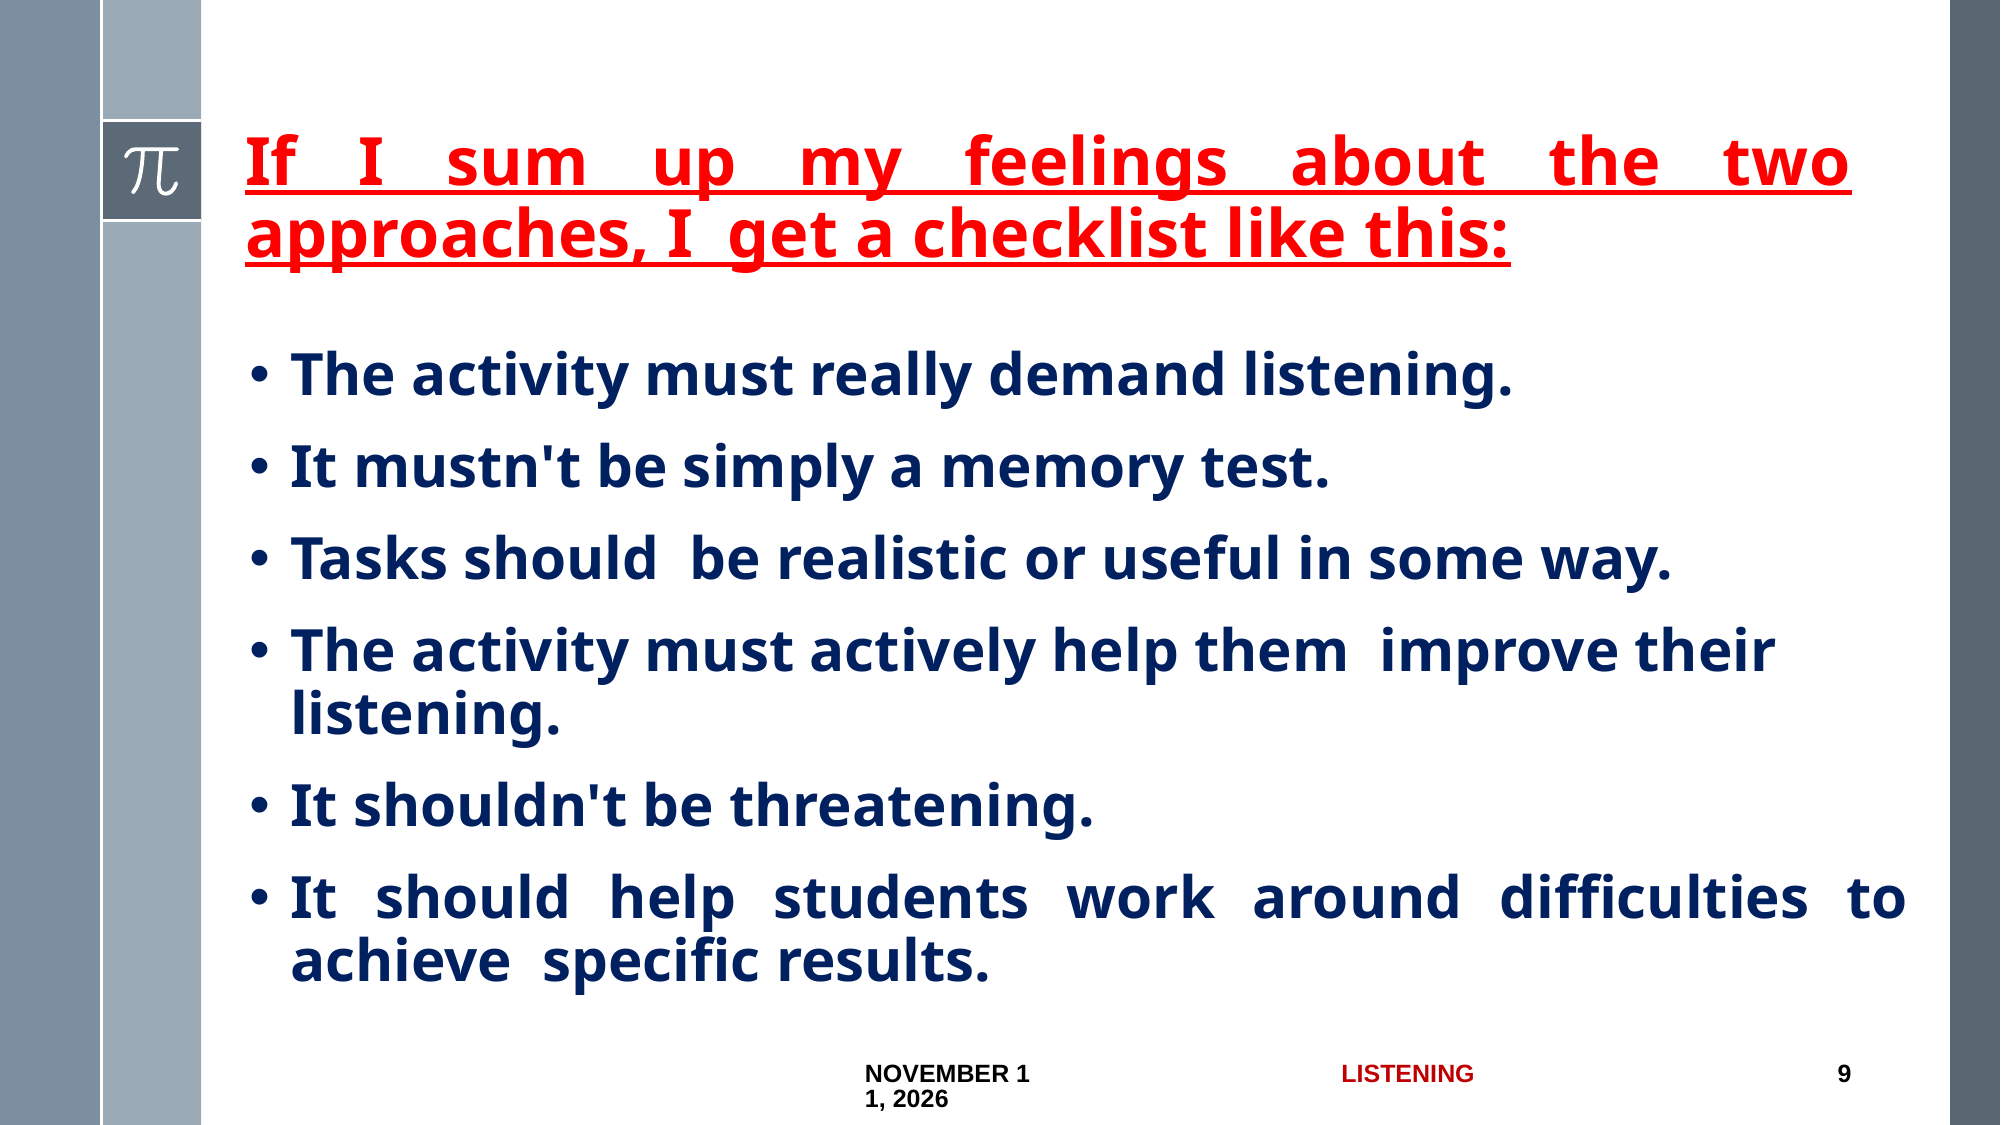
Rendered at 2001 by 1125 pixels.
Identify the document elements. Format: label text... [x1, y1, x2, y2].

title If I sum up my feelings about the two approaches, I get a checklist like this: [230, 69, 1867, 280]
footer Listening [1082, 1042, 1735, 1103]
slide_number 9 [1766, 1042, 1867, 1103]
list The activity must really demand listening. It mustn't be simply a memory test. Tasks should be realistic or useful in some way. The activity must actively help them improve their listening. It shouldn't be threatening. It should help students work around difficulties to achieve specific results. [234, 337, 1924, 1000]
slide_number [849, 1042, 1050, 1103]
